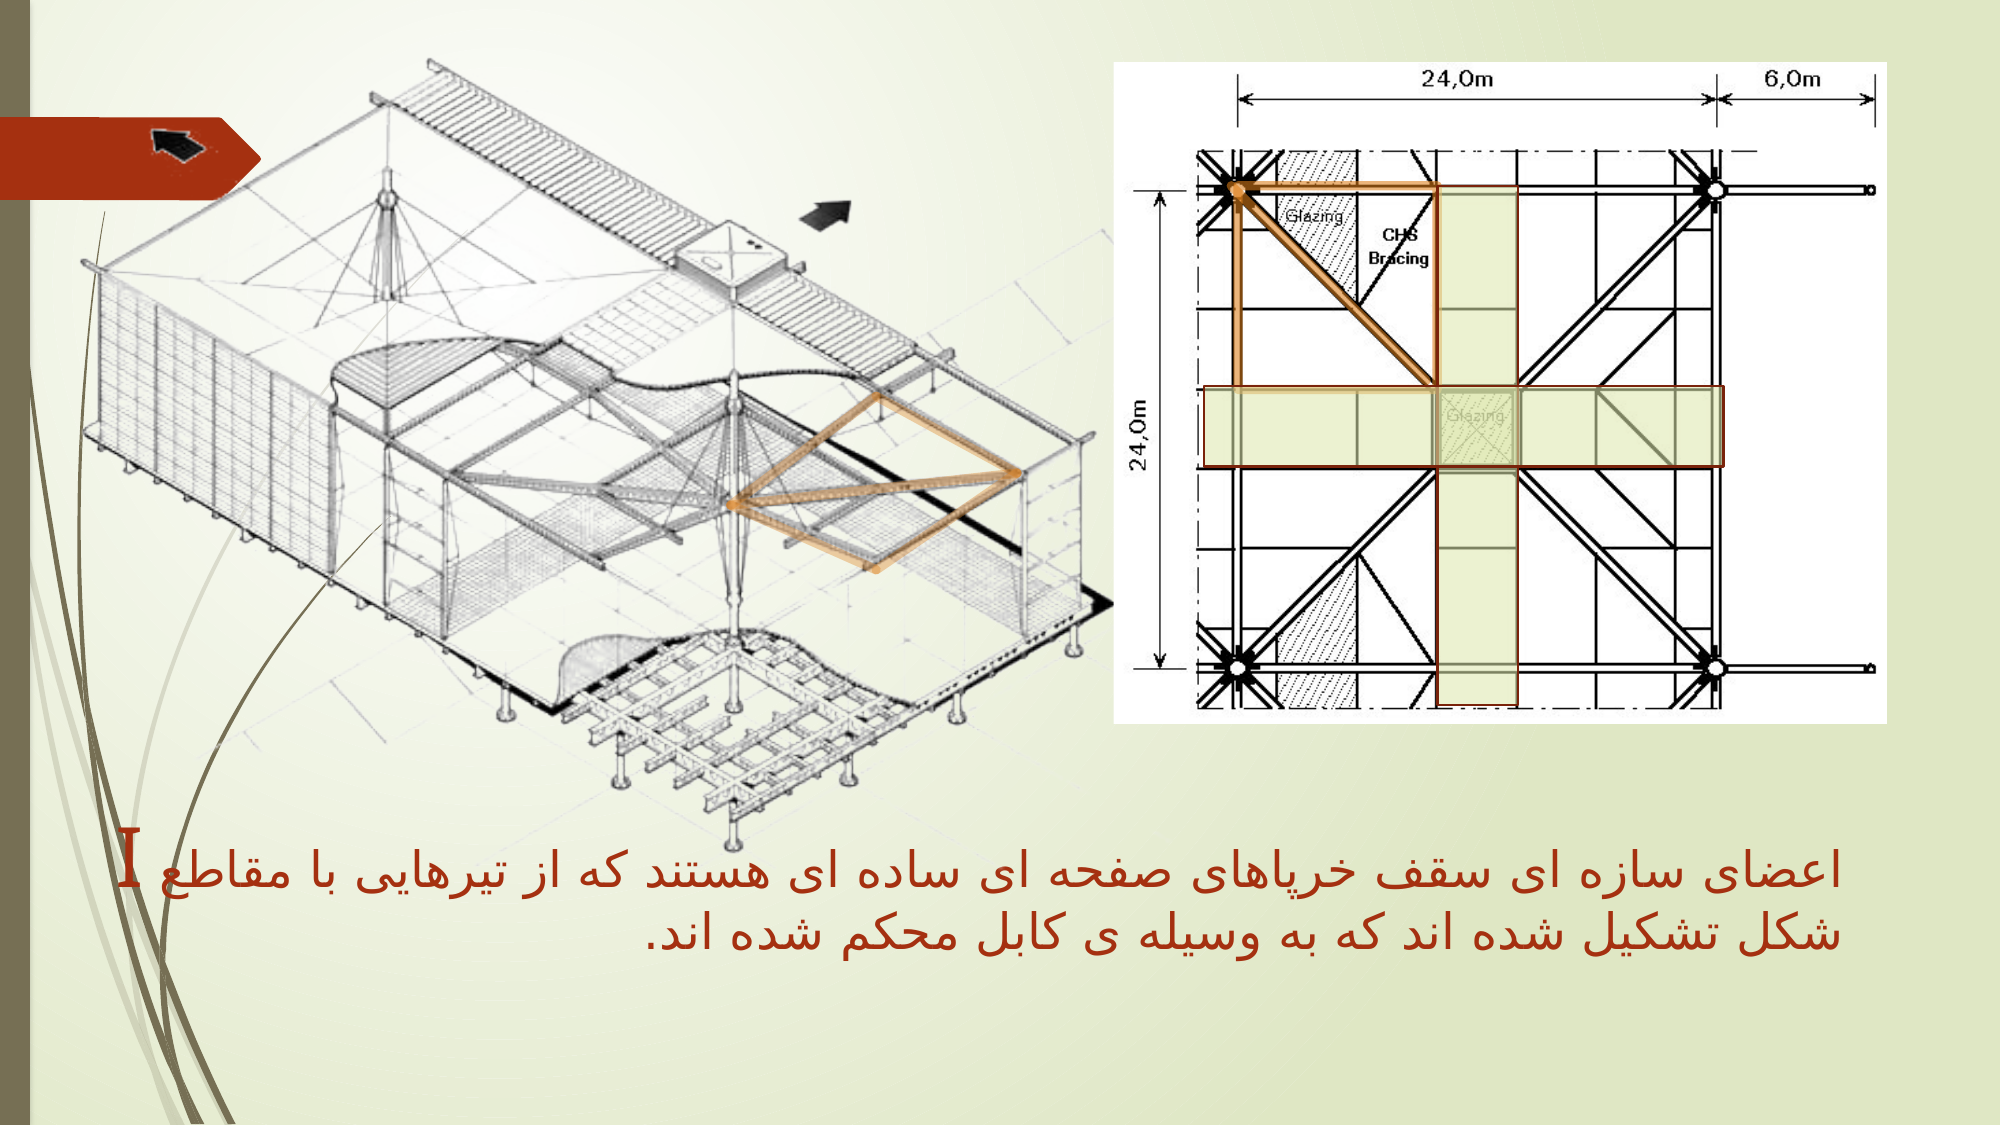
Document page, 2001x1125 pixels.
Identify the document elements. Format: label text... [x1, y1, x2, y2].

picture [0, 39, 1888, 880]
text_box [1203, 185, 1724, 706]
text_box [730, 395, 1018, 570]
text_box اعضای سازه ای سقف خرپاهای صفحه ای ساده ای هستند که از تیرهایی با مقاطع I شکل تشکیل شده اند که به وسیله ی کابل محکم شده اند. [77, 731, 1860, 1066]
